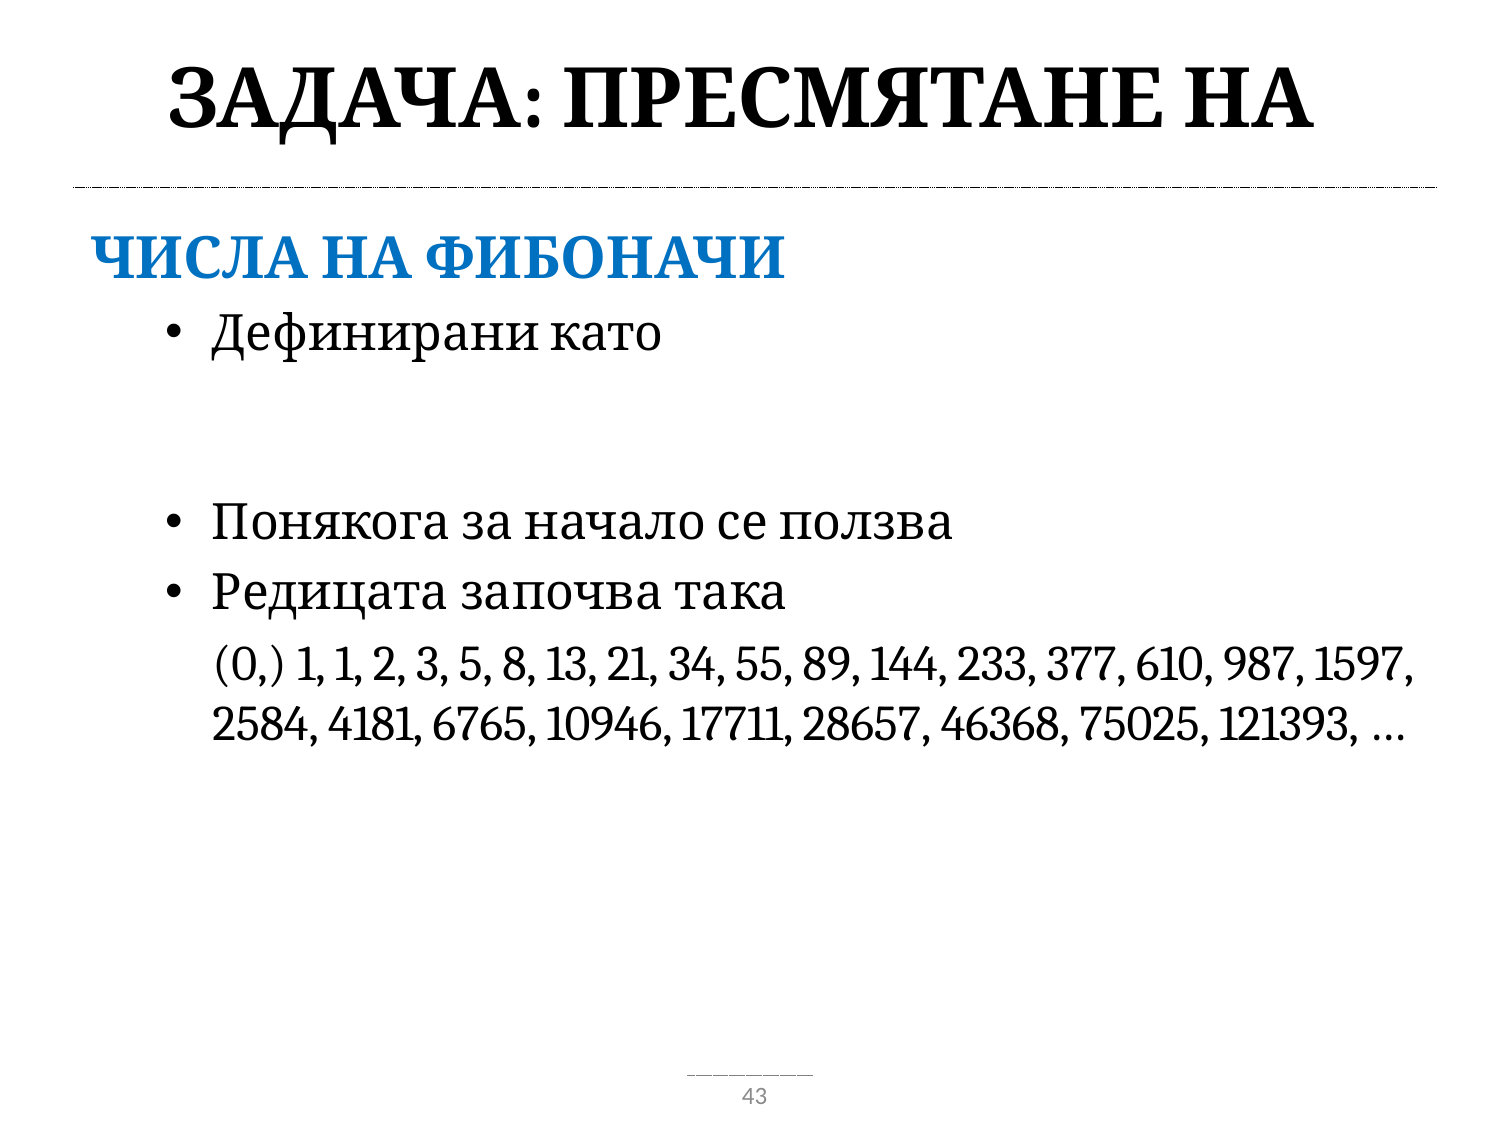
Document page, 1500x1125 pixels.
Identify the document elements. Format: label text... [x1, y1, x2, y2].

slide_number 43 [579, 1065, 930, 1125]
